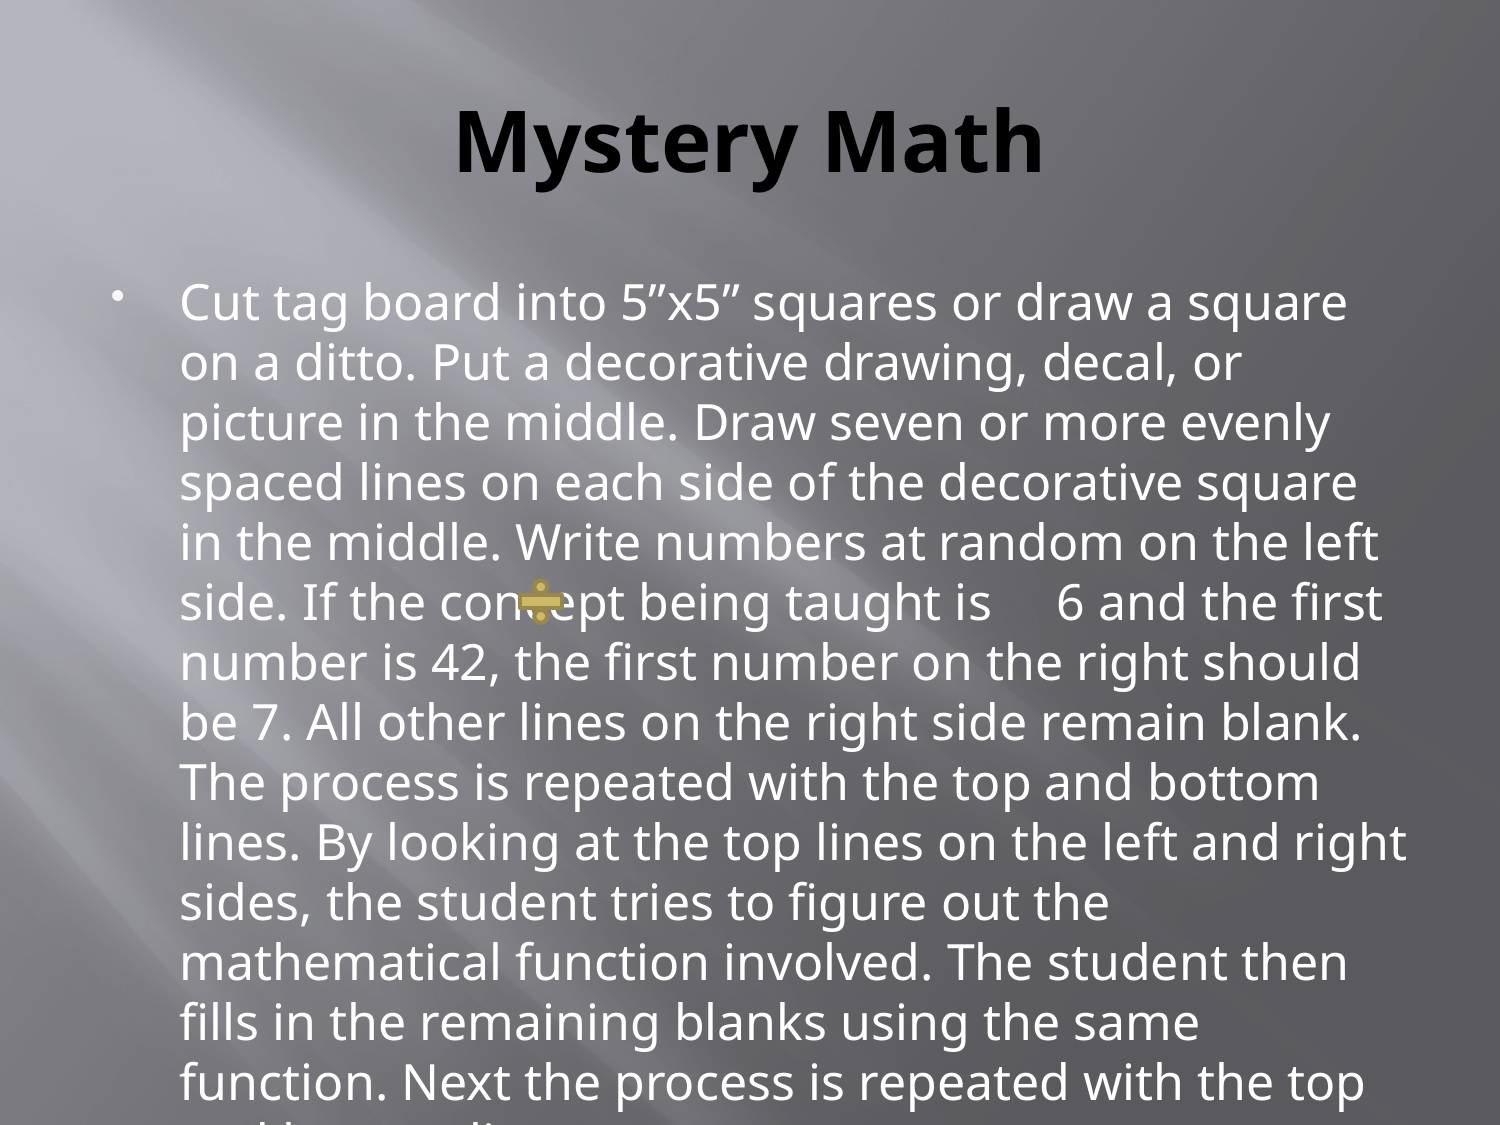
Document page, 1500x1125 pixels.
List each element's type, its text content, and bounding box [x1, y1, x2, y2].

list Cut tag board into 5”x5” squares or draw a square on a ditto. Put a decorative drawing, decal, or picture in the middle. Draw seven or more evenly spaced lines on each side of the decorative square in the middle. Write numbers at random on the left side. If the concept being taught is 6 and the first number is 42, the first number on the right should be 7. All other lines on the right side remain blank. The process is repeated with the top and bottom lines. By looking at the top lines on the left and right sides, the student tries to figure out the mathematical function involved. The student then fills in the remaining blanks using the same function. Next the process is repeated with the top and bottom lines. [75, 262, 1425, 1035]
title Mystery Math [75, 45, 1425, 233]
text_box [518, 578, 564, 625]
